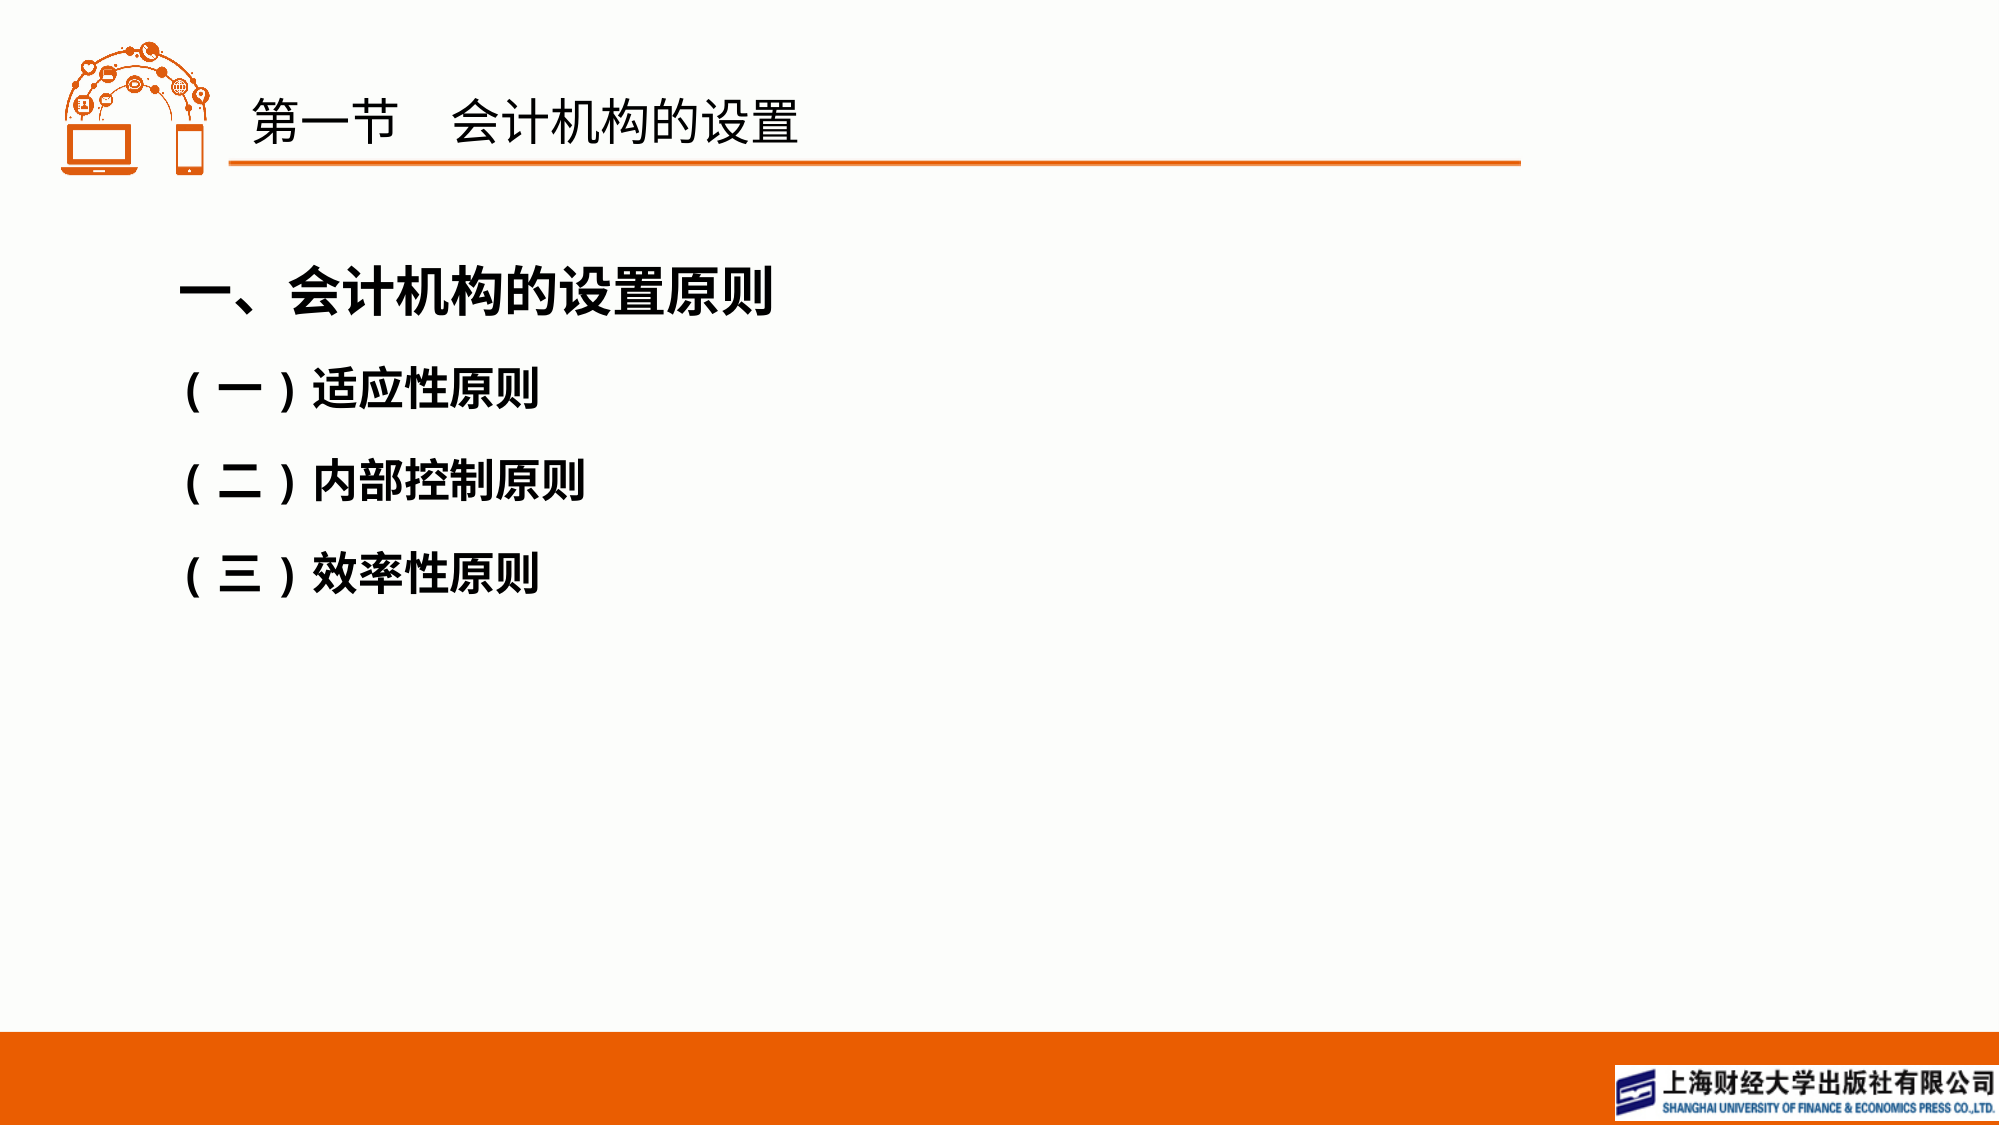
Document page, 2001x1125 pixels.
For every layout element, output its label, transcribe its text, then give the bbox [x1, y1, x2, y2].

title 第一节 会计机构的设置 [235, 82, 1605, 189]
picture [0, 0, 2000, 1125]
list 一、会计机构的设置原则 (一)适应性原则 (二)内部控制原则 (三)效率性原则 [163, 227, 1849, 1049]
